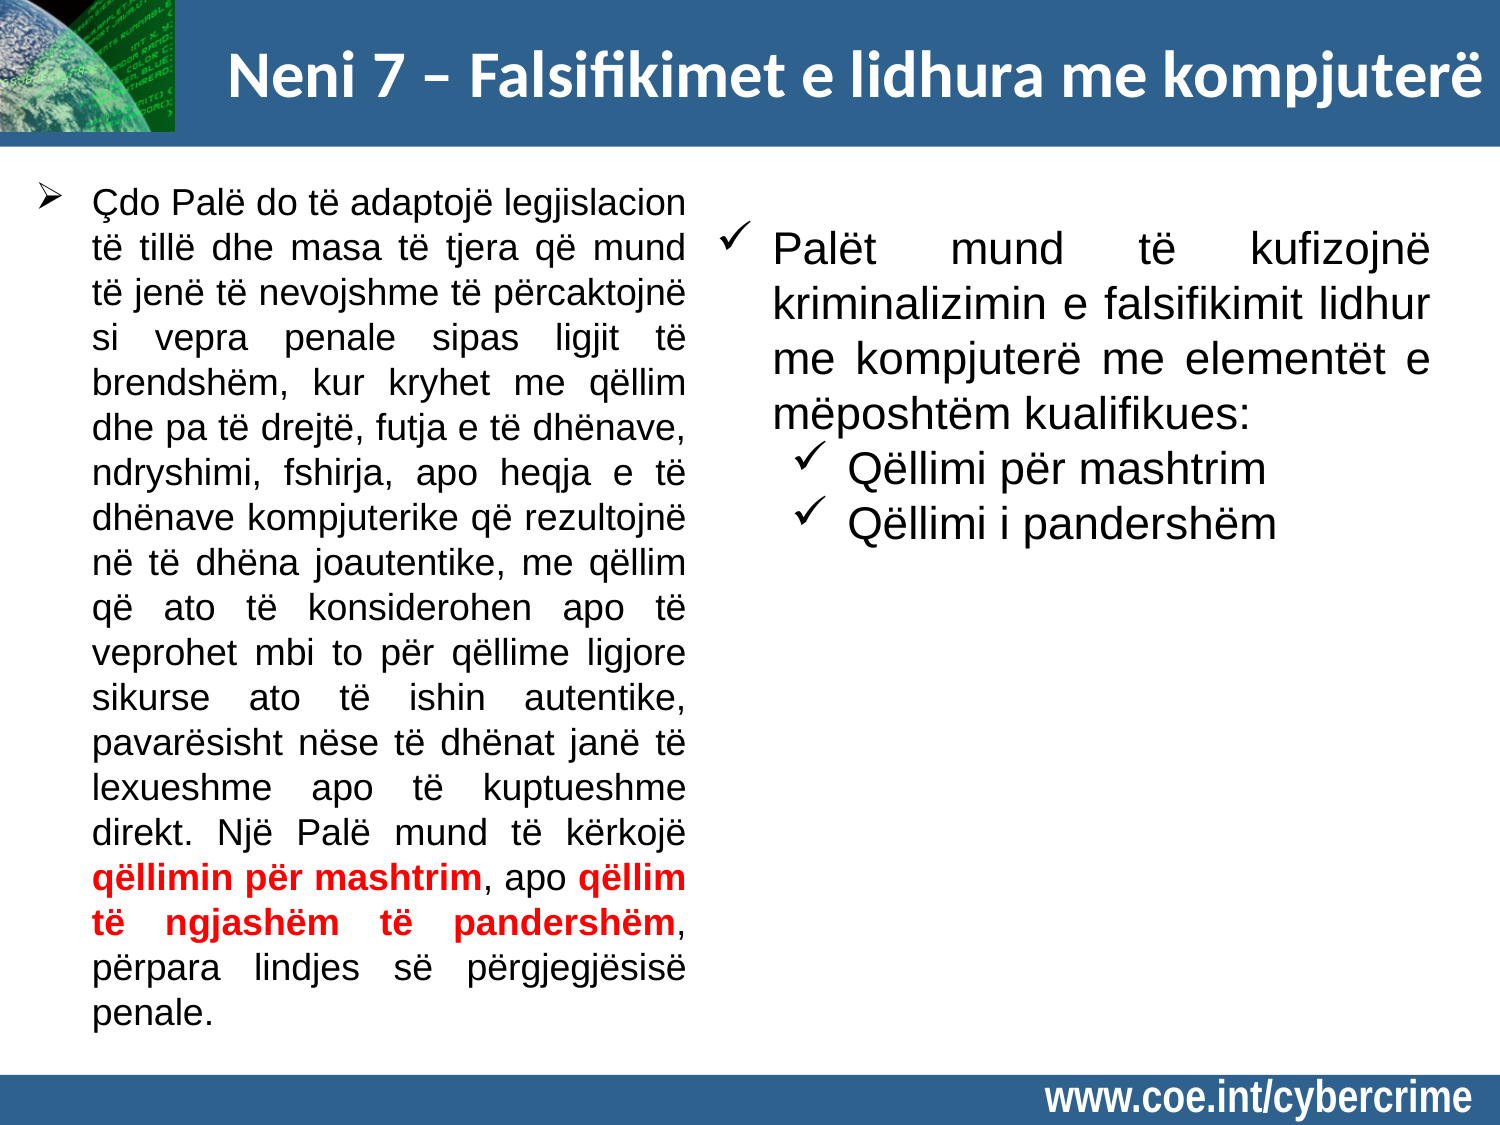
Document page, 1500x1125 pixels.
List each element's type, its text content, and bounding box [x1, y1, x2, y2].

picture [0, 0, 175, 132]
text_box Palët mund të kufizojnë kriminalizimin e falsifikimit lidhur me kompjuterë me elementët e mëposhtëm kualifikues: Qëllimi për mashtrim Qëllimi i pandershëm [701, 211, 1447, 556]
text_box www.coe.int/cybercrime [1030, 1059, 1500, 1125]
text_box [0, 1073, 1030, 1125]
text_box Neni 7 – Falsifikimet e lidhura me kompjuterë [0, 0, 1500, 149]
text_box Çdo Palë do të adaptojë legjislacion të tillë dhe masa të tjera që mund të jenë të nevojshme të përcaktojnë si vepra penale sipas ligjit të brendshëm, kur kryhet me qëllim dhe pa të drejtë, futja e të dhënave, ndryshimi, fshirja, apo heqja e të dhënave kompjuterike që rezultojnë në të dhëna joautentike, me qëllim që ato të konsiderohen apo të veprohet mbi to për qëllime ligjore sikurse ato të ishin autentike, pavarësisht nëse të dhënat janë të lexueshme apo të kuptueshme direkt. Një Palë mund të kërkojë qëllimin për mashtrim, apo qëllim të ngjashëm të pandershëm, përpara lindjes së përgjegjësisë penale. [20, 170, 702, 1041]
